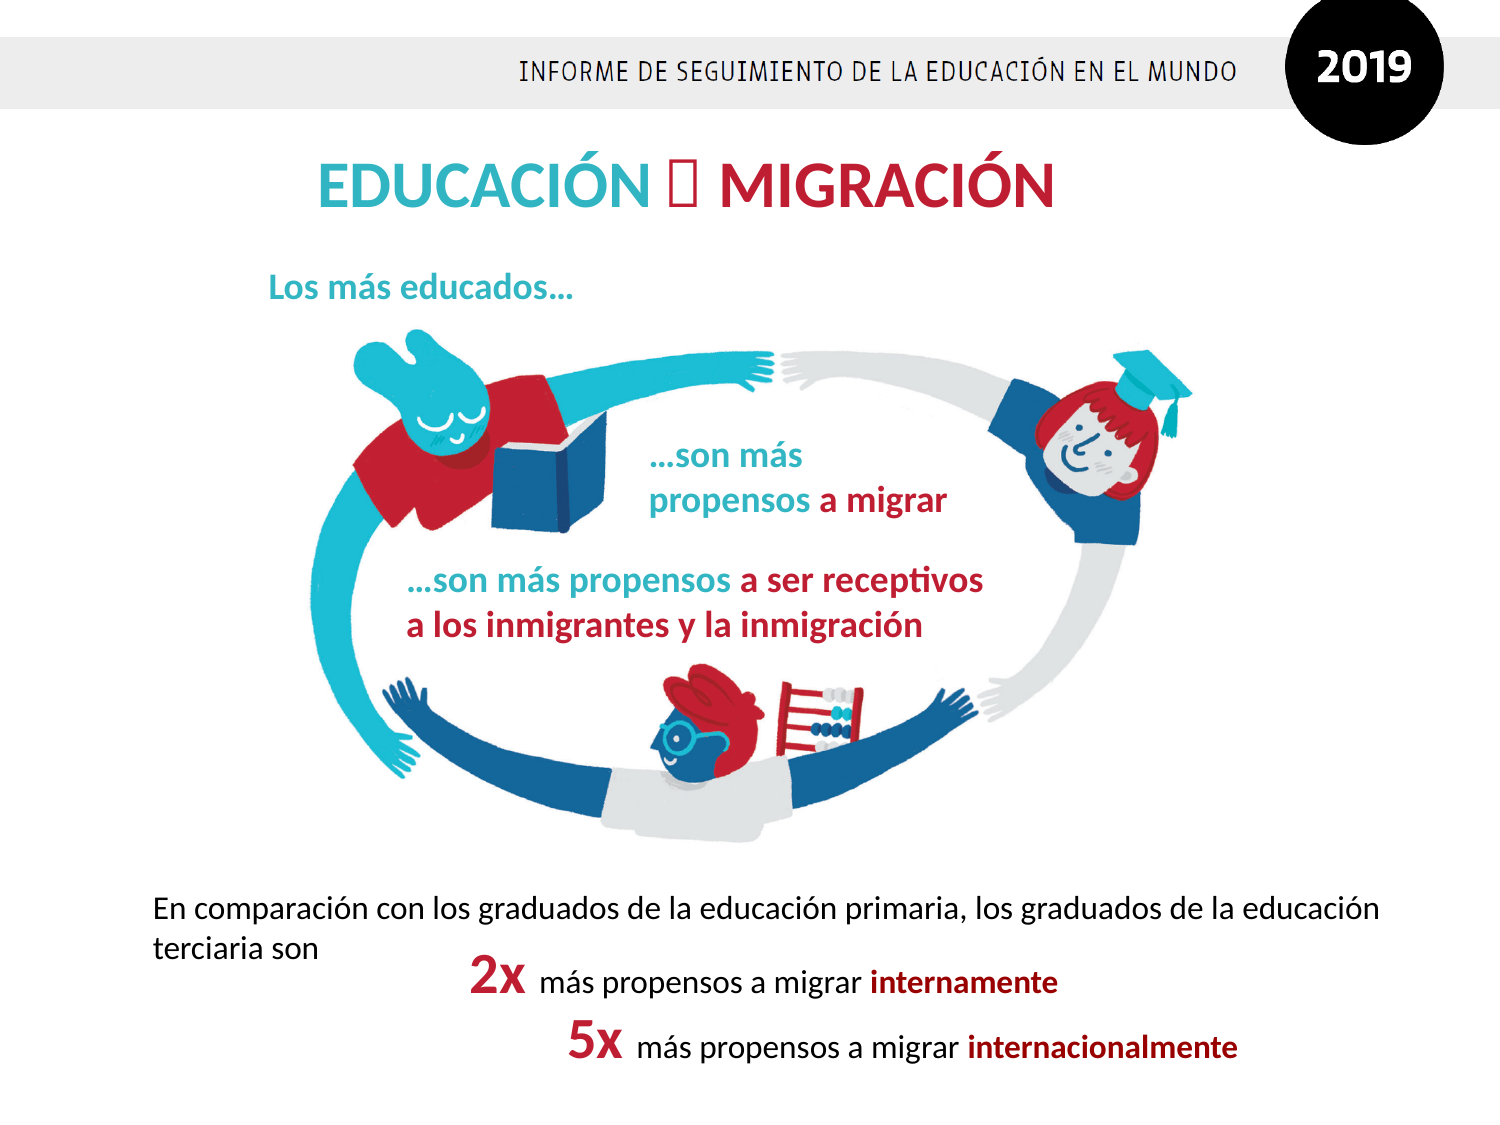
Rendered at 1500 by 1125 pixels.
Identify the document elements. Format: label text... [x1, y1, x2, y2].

picture [1285, 0, 1444, 145]
text_box 2x más propensos a migrar internamente [454, 927, 1098, 1013]
text_box En comparación con los graduados de la educación primaria, los graduados de la educación terciaria son [138, 878, 1406, 974]
text_box EDUCACIÓN [302, 133, 633, 229]
text_box Los más educados… [253, 254, 686, 315]
picture [253, 317, 1208, 852]
text_box  MIGRACIÓN [633, 133, 1098, 229]
text_box 5x más propensos a migrar internacionalmente [552, 992, 1263, 1078]
